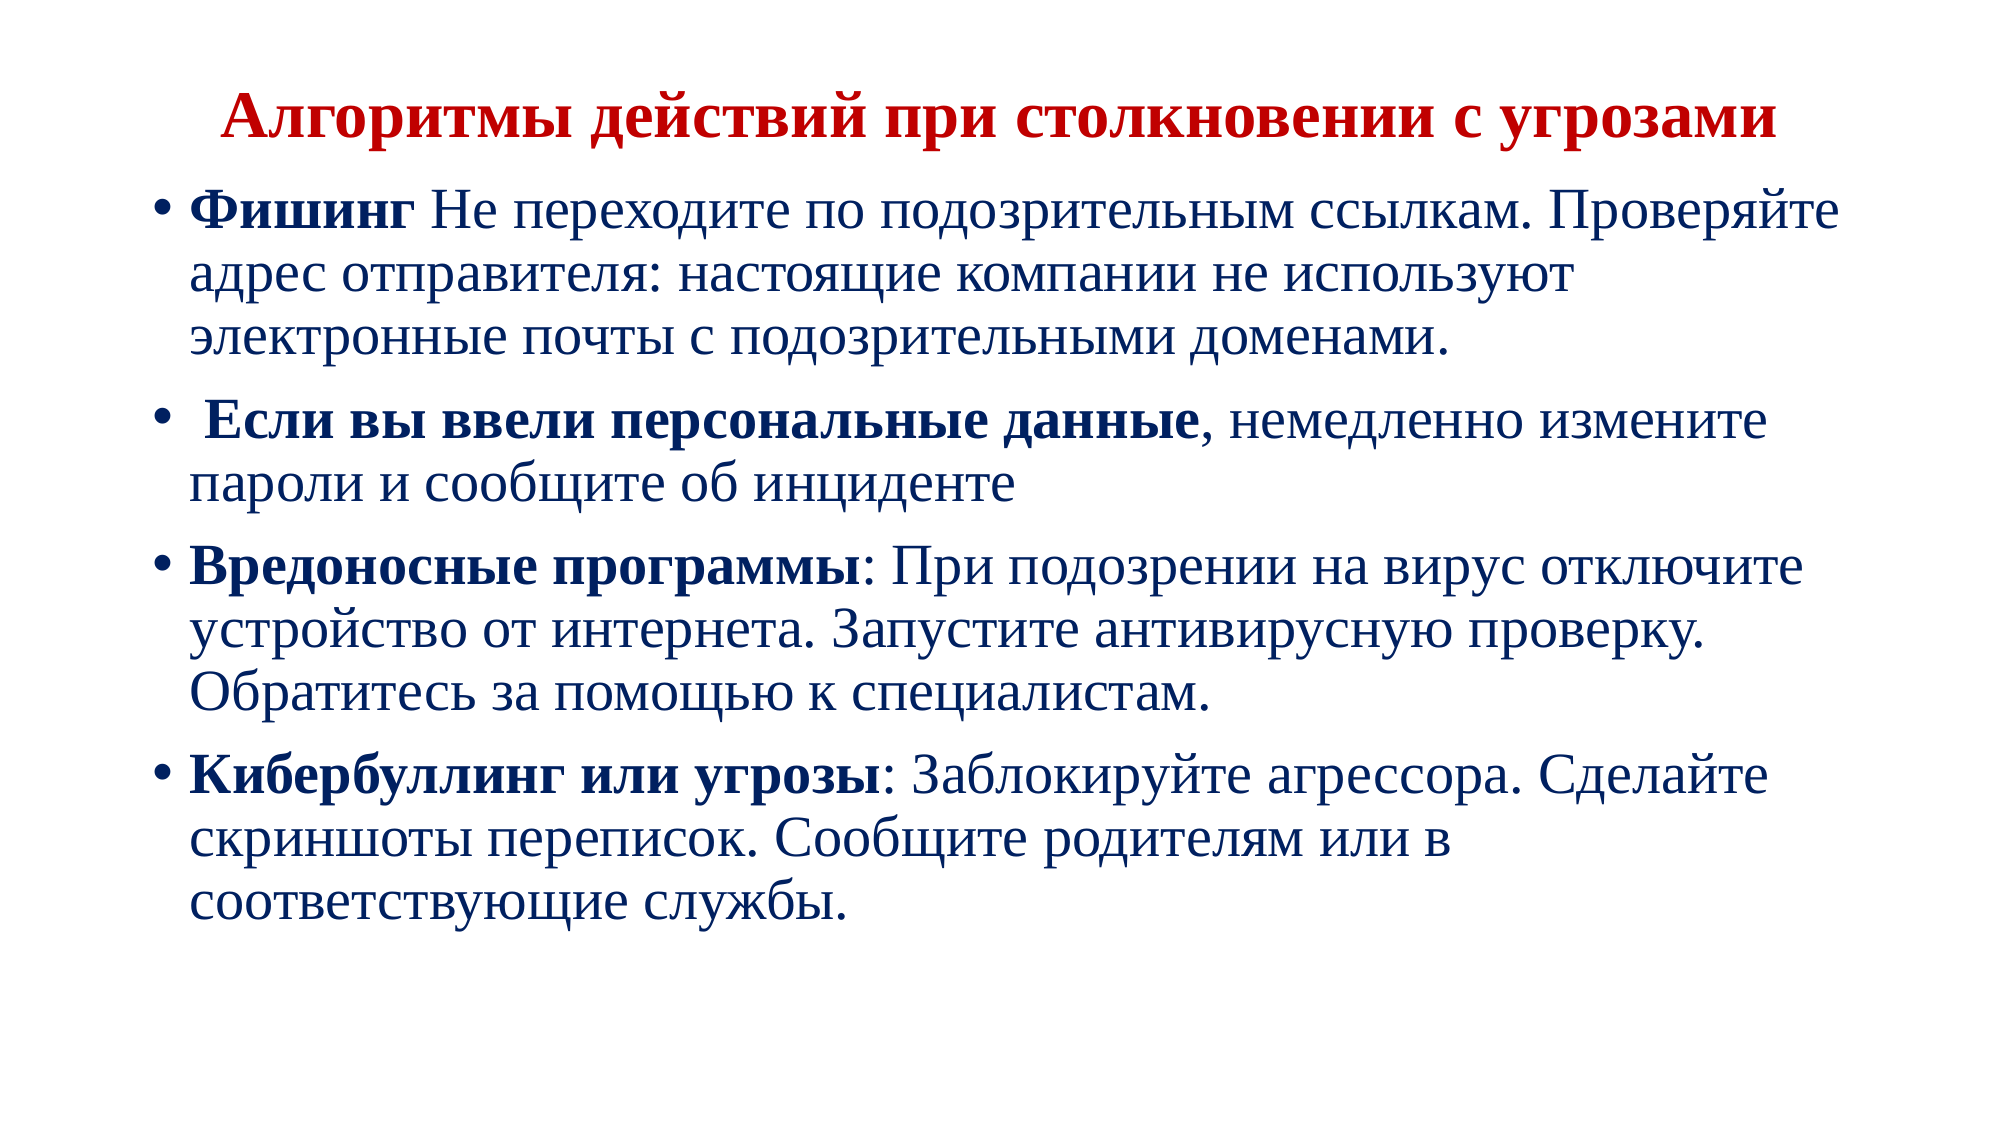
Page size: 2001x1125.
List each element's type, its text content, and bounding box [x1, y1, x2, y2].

list Фишинг Не переходите по подозрительным ссылкам. Проверяйте адрес отправителя: настоящие компании не используют электронные почты с подозрительными доменами. Если вы ввели персональные данные, немедленно измените пароли и сообщите об инциденте Вредоносные программы: При подозрении на вирус отключите устройство от интернета. Запустите антивирусную проверку. Обратитесь за помощью к специалистам. Кибербуллинг или угрозы: Заблокируйте агрессора. Сделайте скриншоты переписок. Сообщите родителям или в соответствующие службы. [137, 171, 1863, 1089]
title Алгоритмы действий при столкновении с угрозами [137, 59, 1863, 171]
